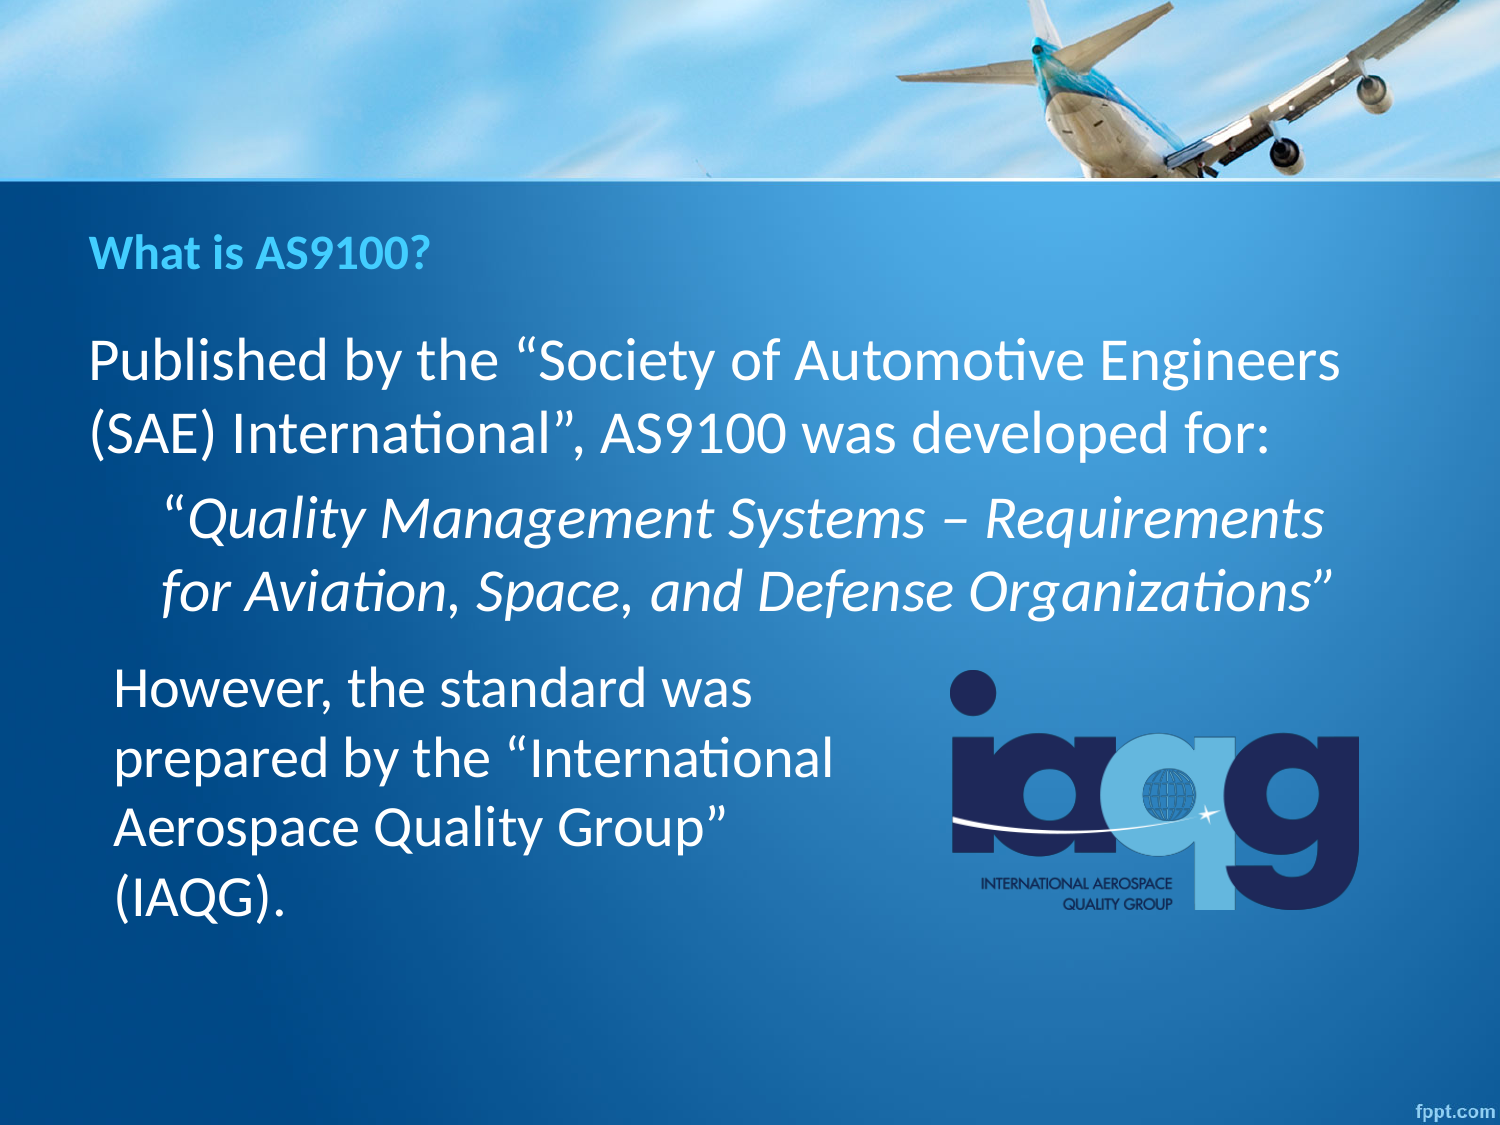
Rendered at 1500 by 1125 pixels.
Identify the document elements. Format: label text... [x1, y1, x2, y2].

picture [0, 0, 1500, 1125]
list Published by the “Society of Automotive Engineers (SAE) International”, AS9100 was developed for: “Quality Management Systems – Requirements for Aviation, Space, and Defense Organizations” [73, 311, 1402, 638]
text_box However, the standard was prepared by the “International Aerospace Quality Group” (IAQG). [98, 641, 926, 936]
title What is AS9100? [73, 211, 1424, 287]
